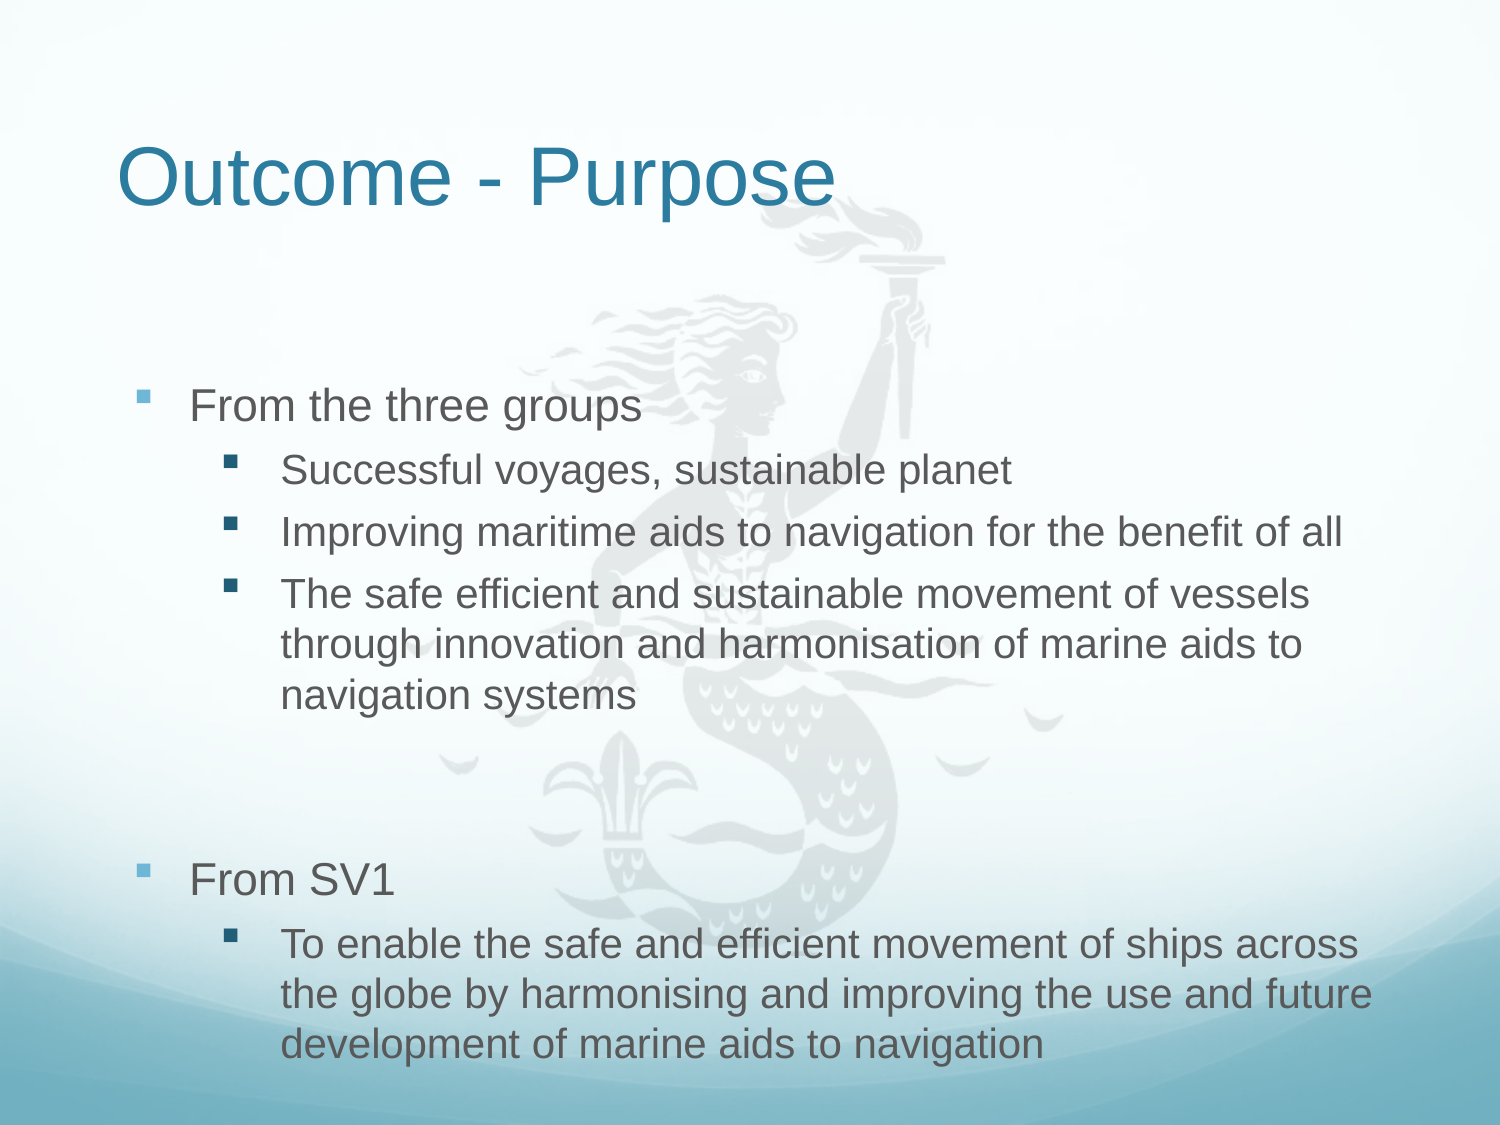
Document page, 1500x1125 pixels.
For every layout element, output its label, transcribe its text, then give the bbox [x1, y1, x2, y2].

title Outcome - Purpose [101, 86, 1421, 230]
list From the three groups Successful voyages, sustainable planet Improving maritime aids to navigation for the benefit of all The safe efficient and sustainable movement of vessels through innovation and harmonisation of marine aids to navigation systems From SV1 To enable the safe and efficient movement of ships across the globe by harmonising and improving the use and future development of marine aids to navigation [118, 367, 1438, 1081]
